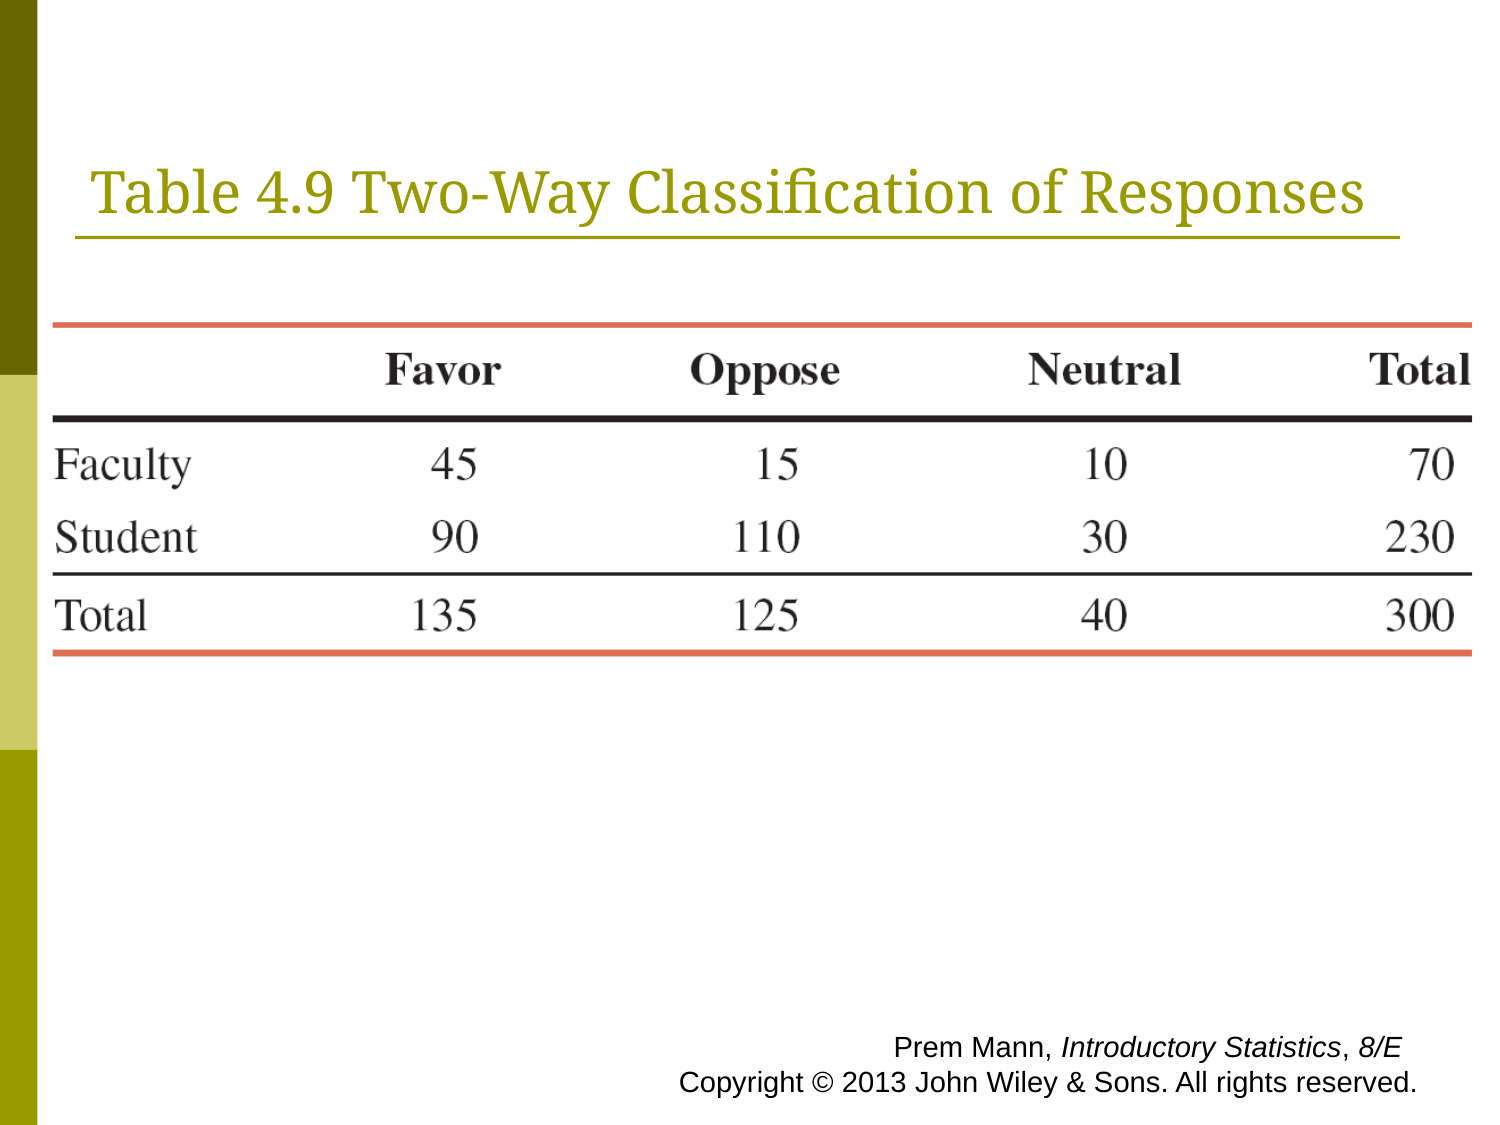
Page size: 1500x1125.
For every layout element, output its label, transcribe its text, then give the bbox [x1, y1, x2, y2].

text_box Prem Mann, Introductory Statistics, 8/E Copyright © 2013 John Wiley & Sons. All rights reserved. [664, 1020, 1449, 1106]
picture [38, 312, 1488, 670]
title Table 4.9 Two-Way Classification of Responses [75, 45, 1425, 233]
